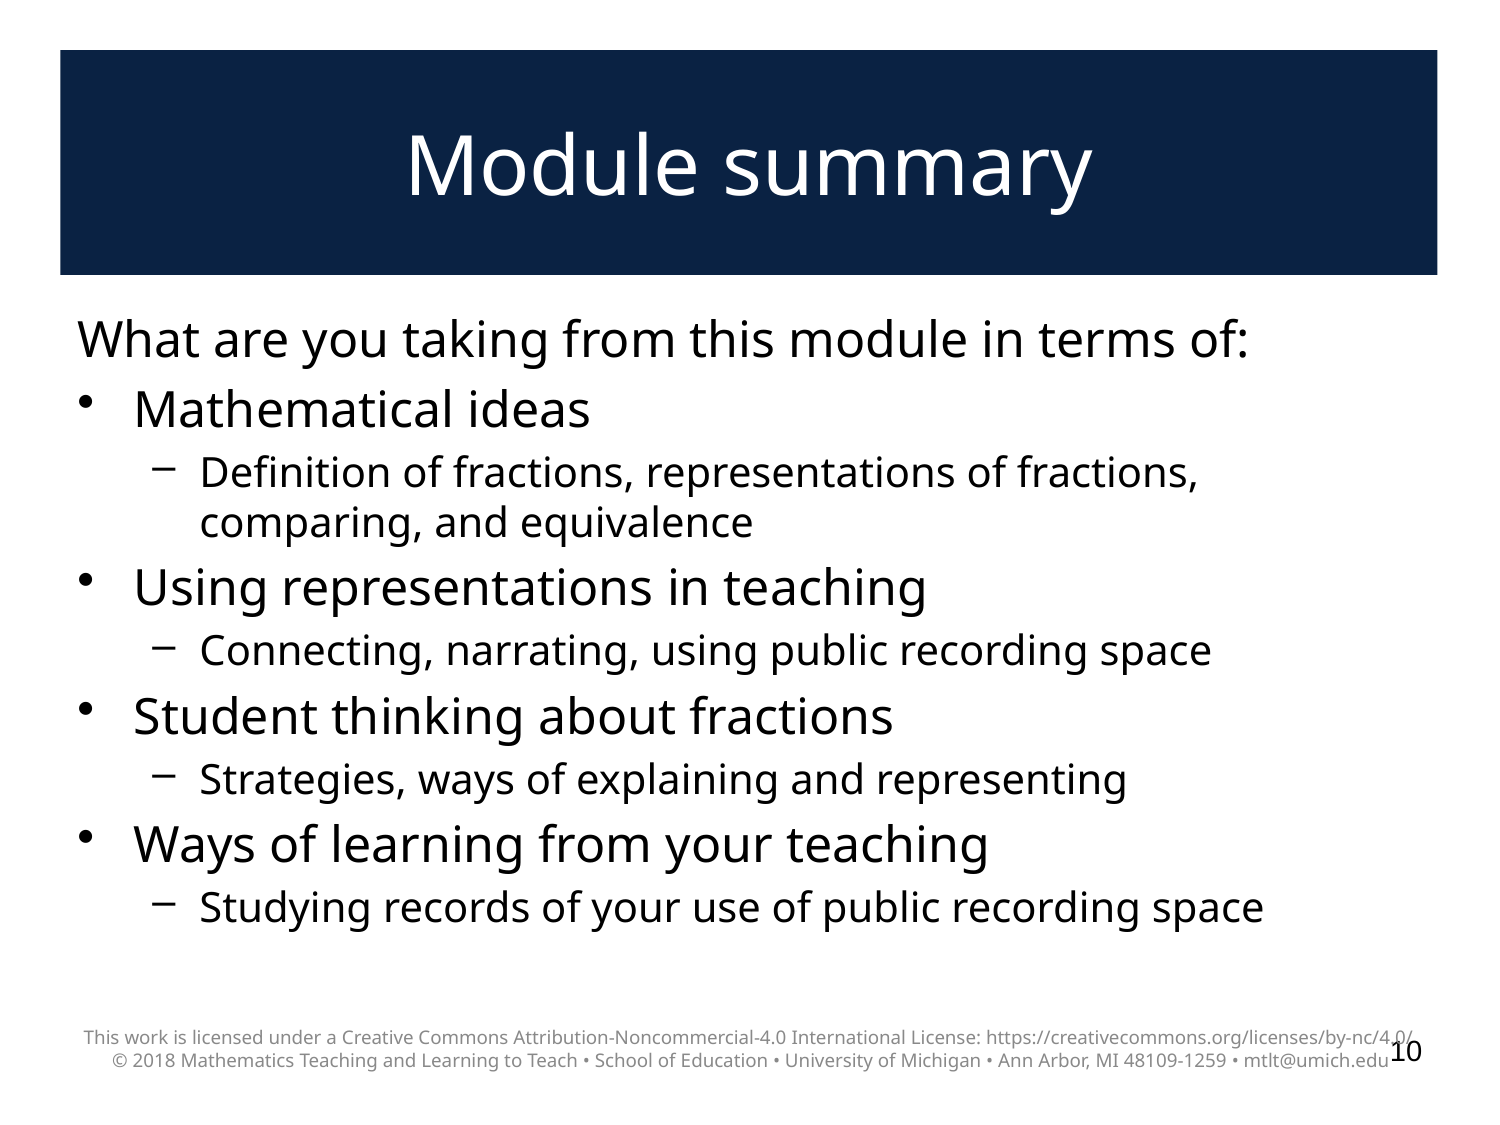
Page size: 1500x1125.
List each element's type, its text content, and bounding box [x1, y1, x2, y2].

footer This work is licensed under a Creative Commons Attribution-Noncommercial-4.0 International License: https://creativecommons.org/licenses/by-nc/4.0/ © 2018 Mathematics Teaching and Learning to Teach • School of Education • University of Michigan • Ann Arbor, MI 48109-1259 • mtlt@umich.edu [62, 1009, 1438, 1088]
list What are you taking from this module in terms of: Mathematical ideas Definition of fractions, representations of fractions, comparing, and equivalence Using representations in teaching Connecting, narrating, using public recording space Student thinking about fractions Strategies, ways of explaining and representing Ways of learning from your teaching Studying records of your use of public recording space [62, 299, 1438, 1005]
title Module summary [60, 50, 1438, 275]
